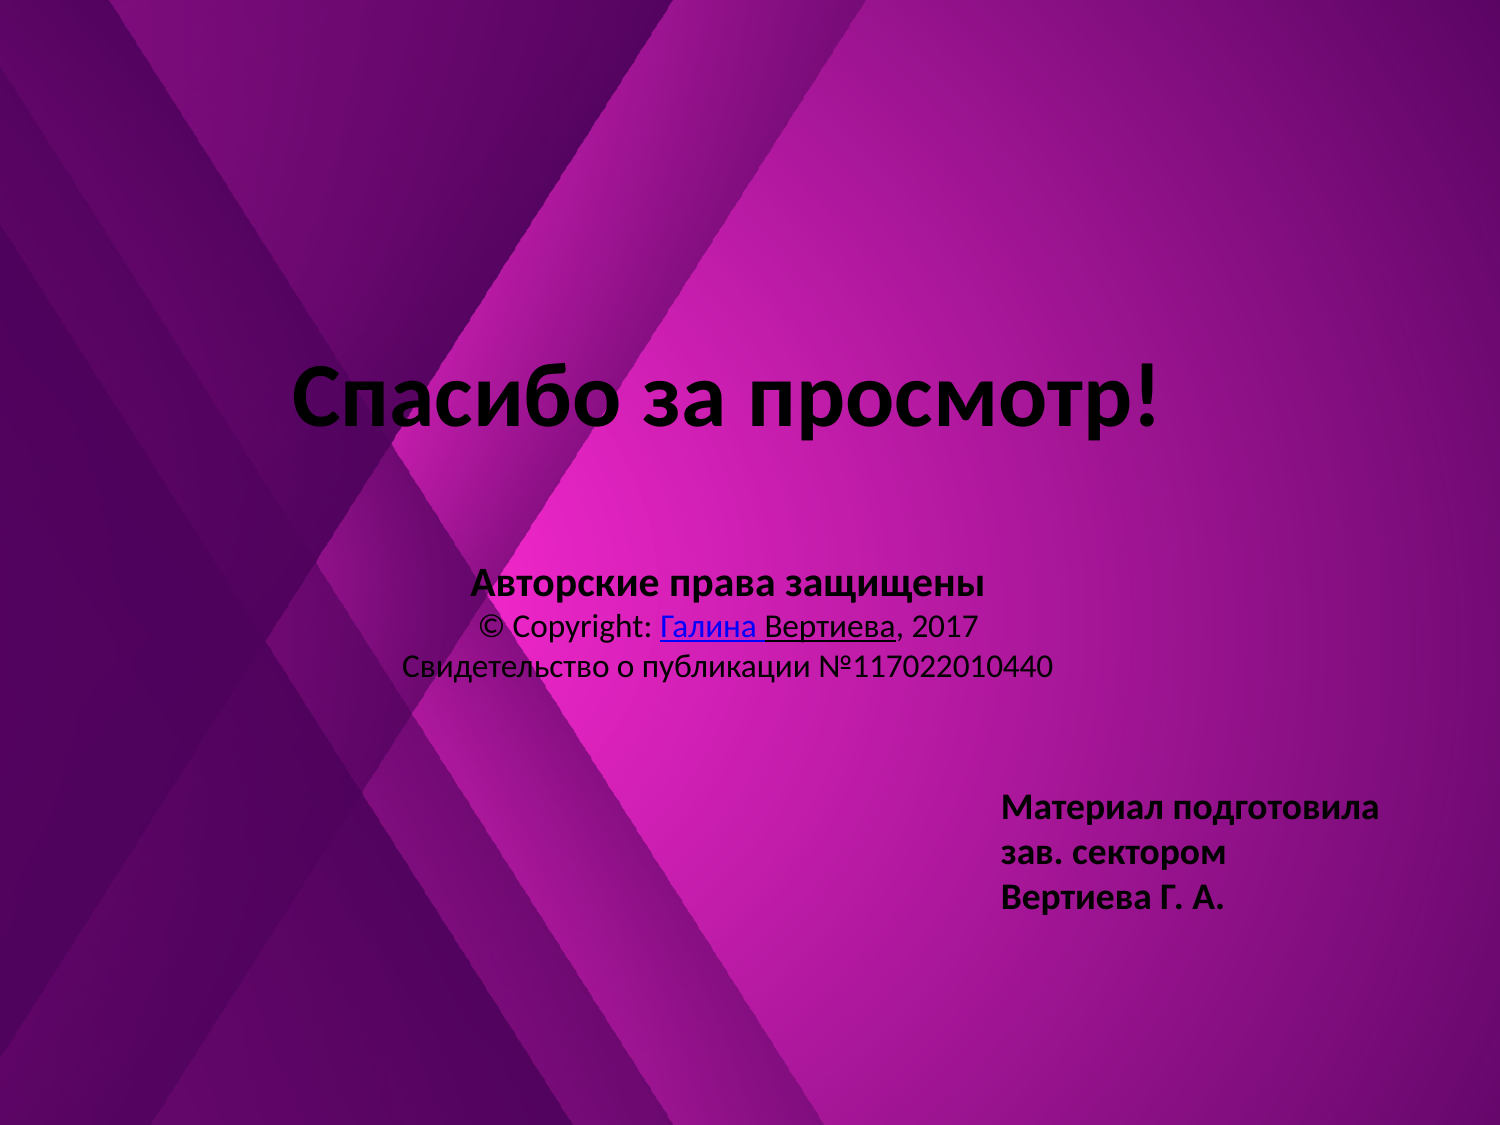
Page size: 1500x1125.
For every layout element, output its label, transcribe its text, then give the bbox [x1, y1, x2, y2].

picture [0, 0, 1500, 1125]
title Спасибо за просмотр! Авторские права защищены © Copyright: Галина Вертиева, 2017 Свидетельство о публикации №117022010440 [53, 314, 1404, 705]
text_box Материал подготовила зав. сектором Вертиева Г. А. [986, 775, 1468, 970]
